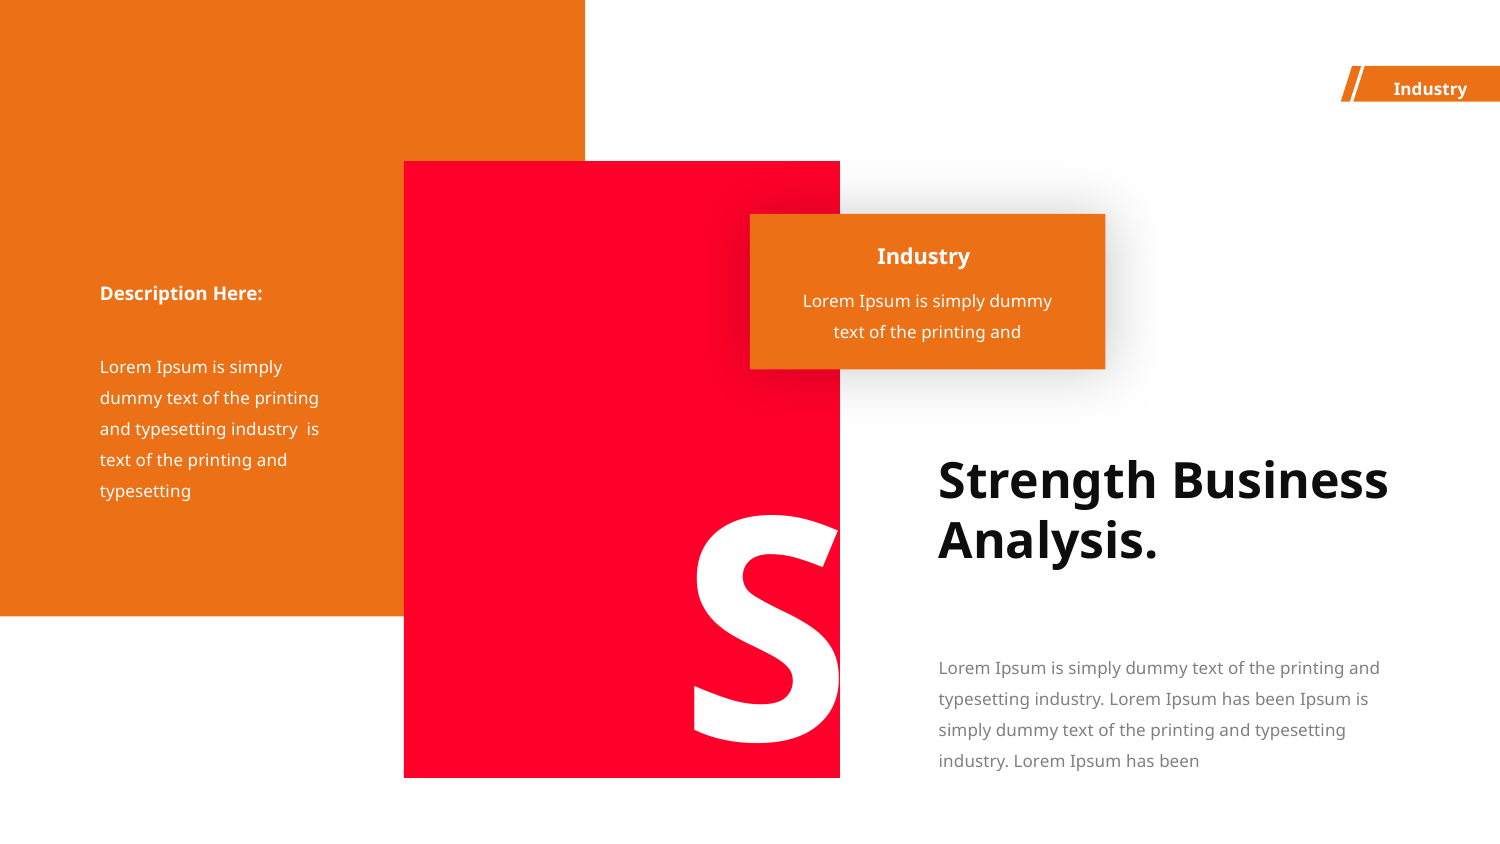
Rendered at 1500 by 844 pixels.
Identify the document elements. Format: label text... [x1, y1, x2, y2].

text_box Lorem Ipsum is simply dummy text of the printing and typesetting industry is text of the printing and typesetting [85, 338, 352, 509]
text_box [1340, 65, 1500, 107]
text_box Strength Business Analysis. [923, 440, 1413, 576]
picture [403, 161, 840, 778]
text_box Description Here: [85, 274, 403, 312]
text_box Lorem Ipsum is simply dummy text of the printing and [840, 272, 1074, 350]
text_box S [377, 421, 867, 810]
text_box [840, 213, 1106, 370]
text_box Industry [840, 235, 1037, 277]
text_box Lorem Ipsum is simply dummy text of the printing and typesetting industry. Lorem Ipsum has been Ipsum is simply dummy text of the printing and typesetting industry. Lorem Ipsum has been [923, 639, 1413, 779]
